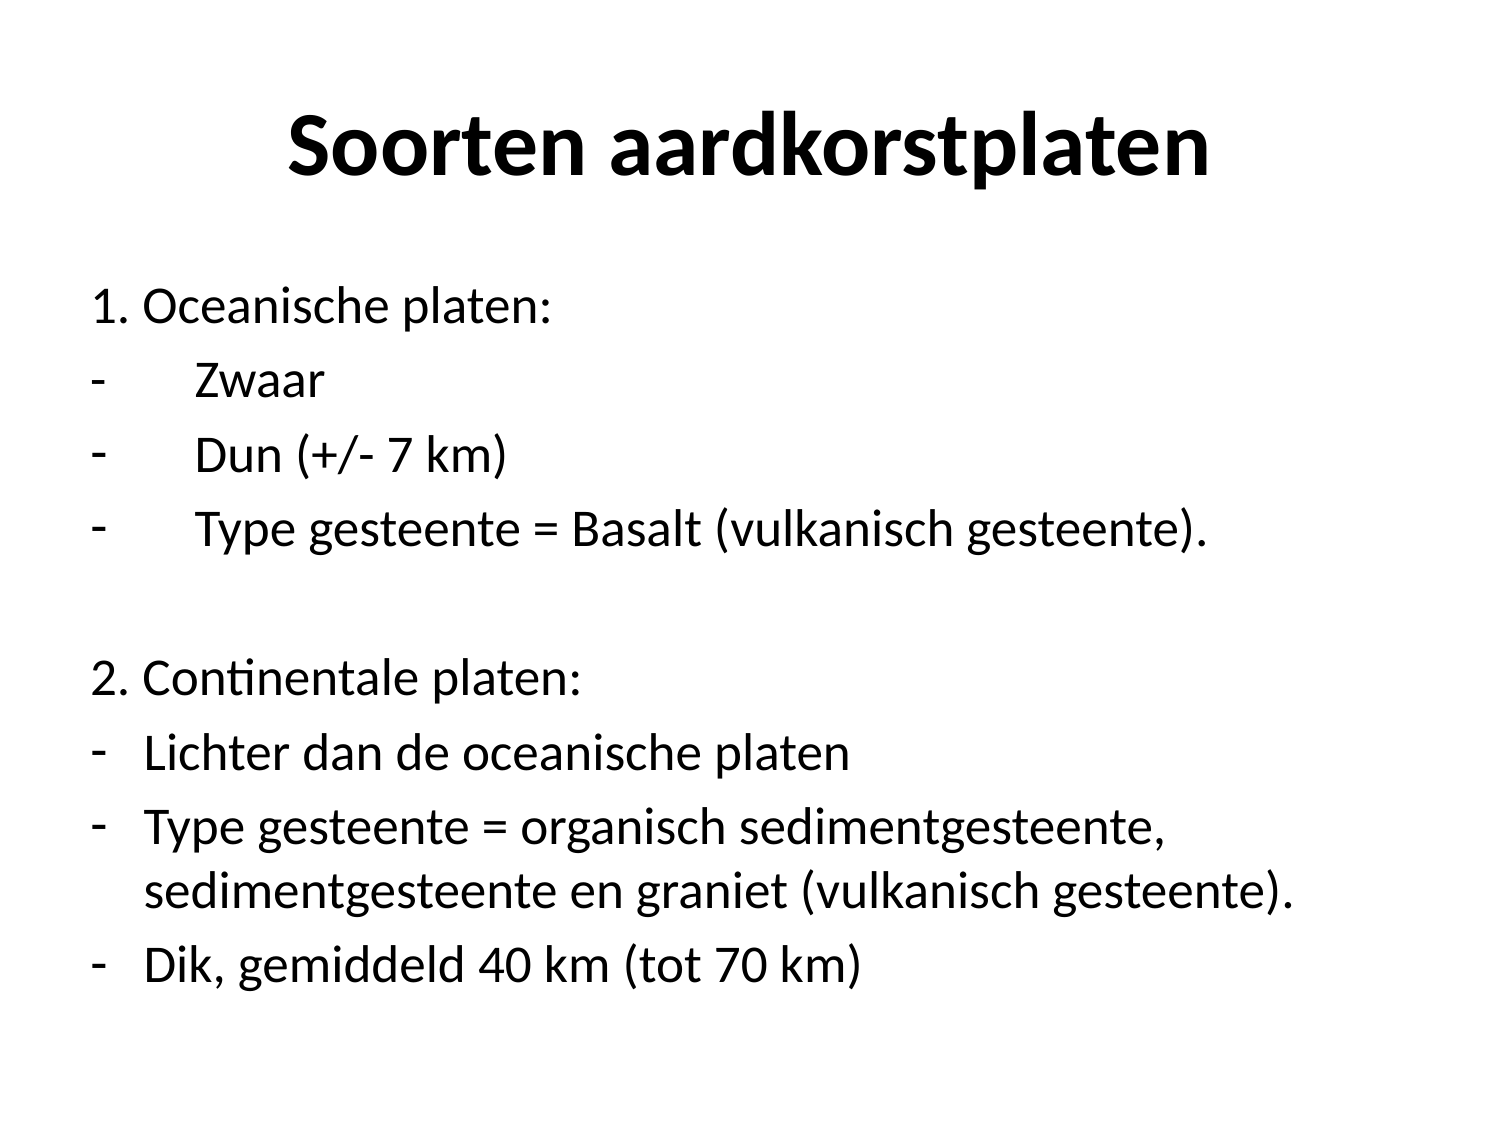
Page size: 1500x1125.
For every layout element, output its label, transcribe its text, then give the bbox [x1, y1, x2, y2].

title Soorten aardkorstplaten [75, 45, 1425, 233]
list 1. Oceanische platen: - Zwaar Dun (+/- 7 km) Type gesteente = Basalt (vulkanisch gesteente). 2. Continentale platen: Lichter dan de oceanische platen Type gesteente = organisch sedimentgesteente, sedimentgesteente en graniet (vulkanisch gesteente). Dik, gemiddeld 40 km (tot 70 km) [75, 262, 1425, 1005]
